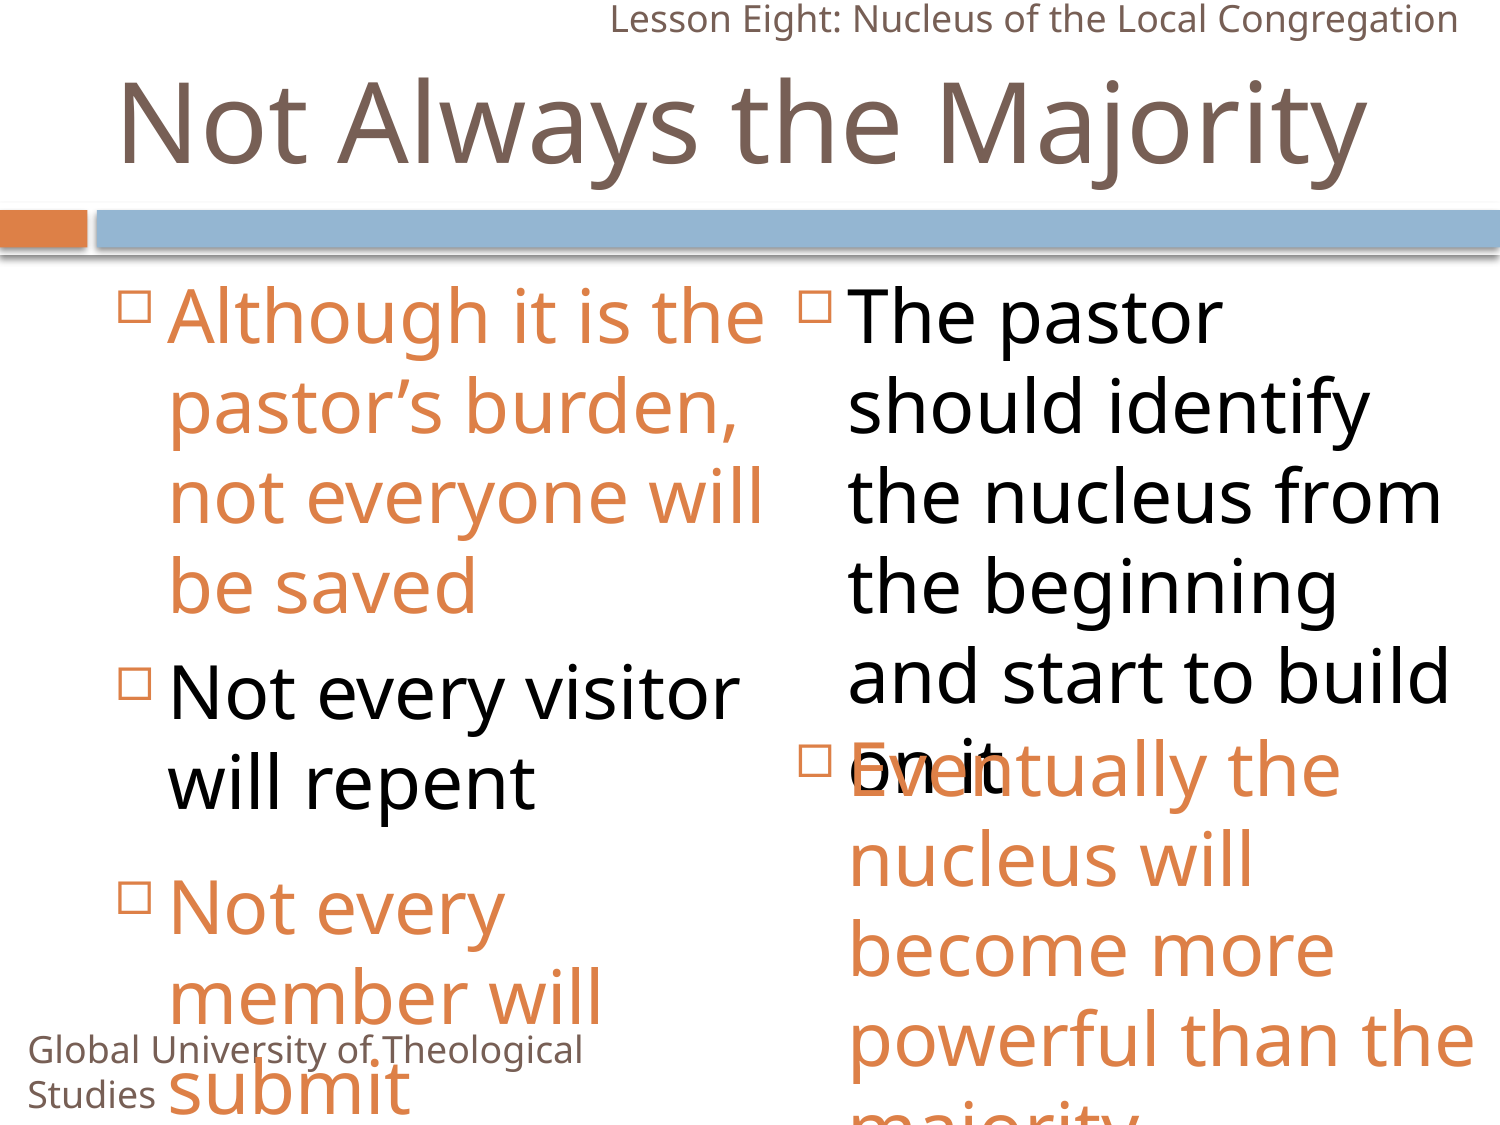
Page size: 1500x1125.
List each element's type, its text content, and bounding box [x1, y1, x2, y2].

text_box Eventually the nucleus will become more powerful than the majority [780, 714, 1500, 875]
text_box Not every visitor will repent [99, 637, 781, 799]
text_box Although it is the pastor’s burden, not everyone will be saved [99, 260, 838, 438]
text_box Lesson Eight: Nucleus of the Local Congregation [512, 0, 1475, 48]
title Not Always the Majority [99, 37, 1438, 200]
text_box The pastor should identify the nucleus from the beginning and start to build on it [780, 260, 1475, 422]
text_box Not every member will submit [99, 851, 838, 1013]
text_box Global University of Theological Studies [12, 1018, 713, 1123]
